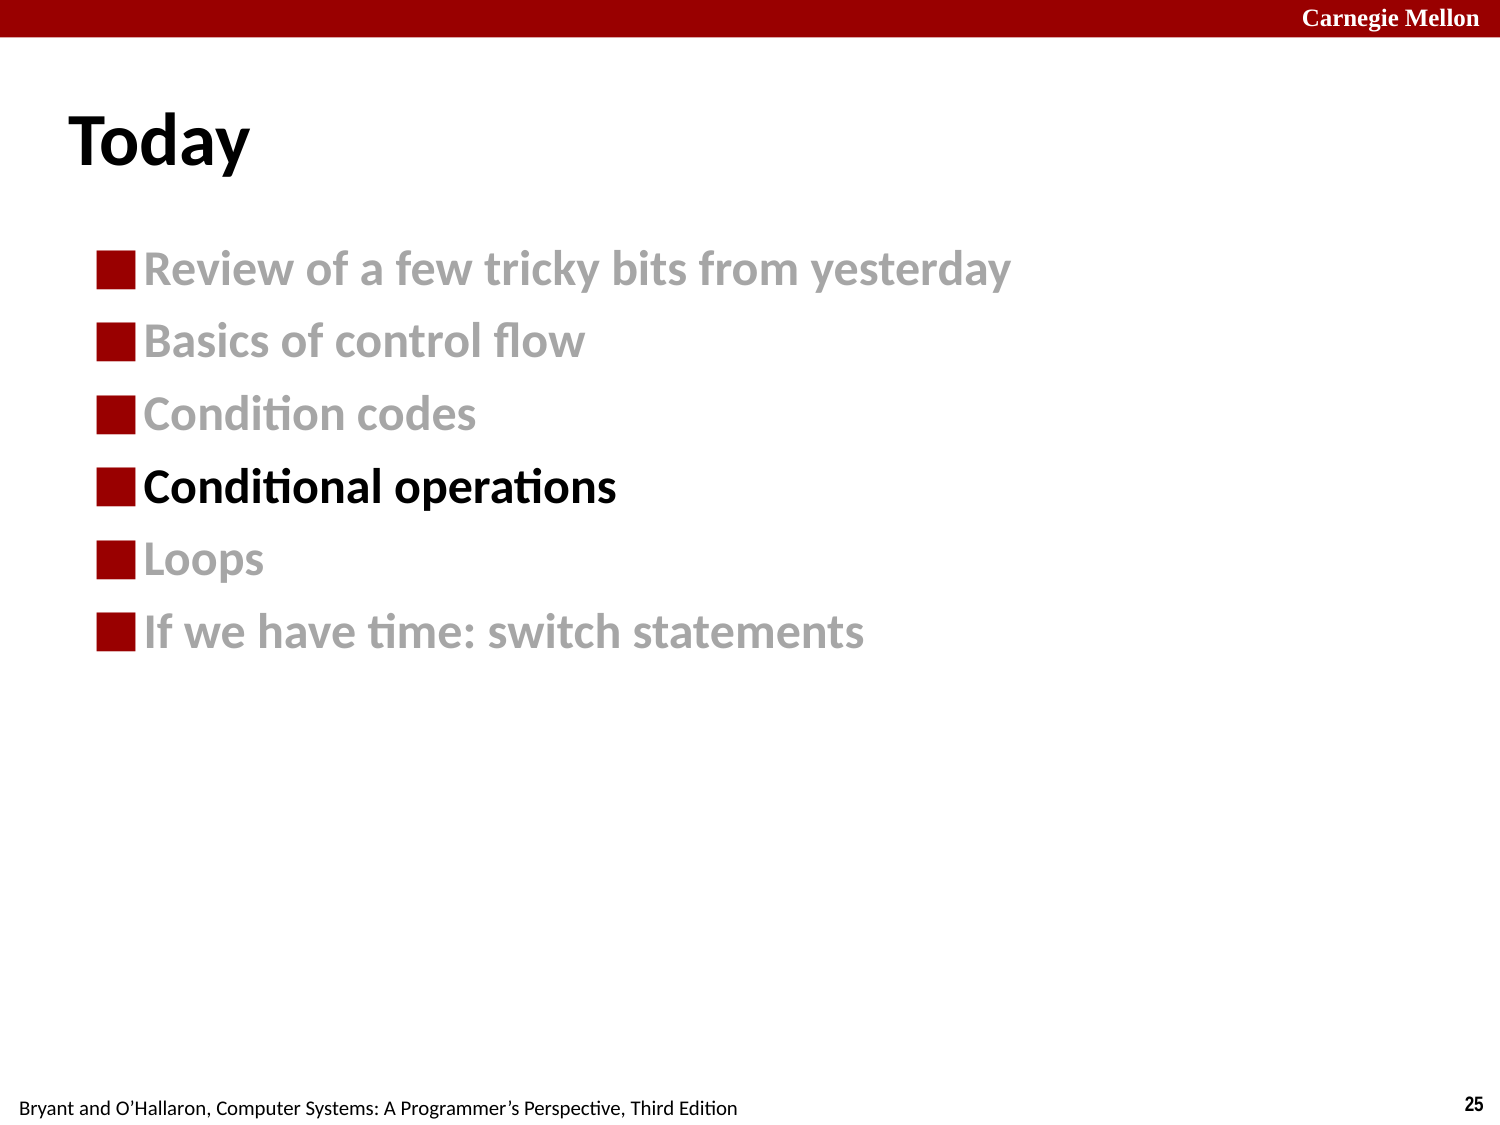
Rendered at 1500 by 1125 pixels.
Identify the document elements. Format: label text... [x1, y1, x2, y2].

title Today [62, 41, 1438, 229]
list Review of a few tricky bits from yesterday Basics of control flow Condition codes Conditional operations Loops If we have time: switch statements [62, 229, 1438, 1121]
